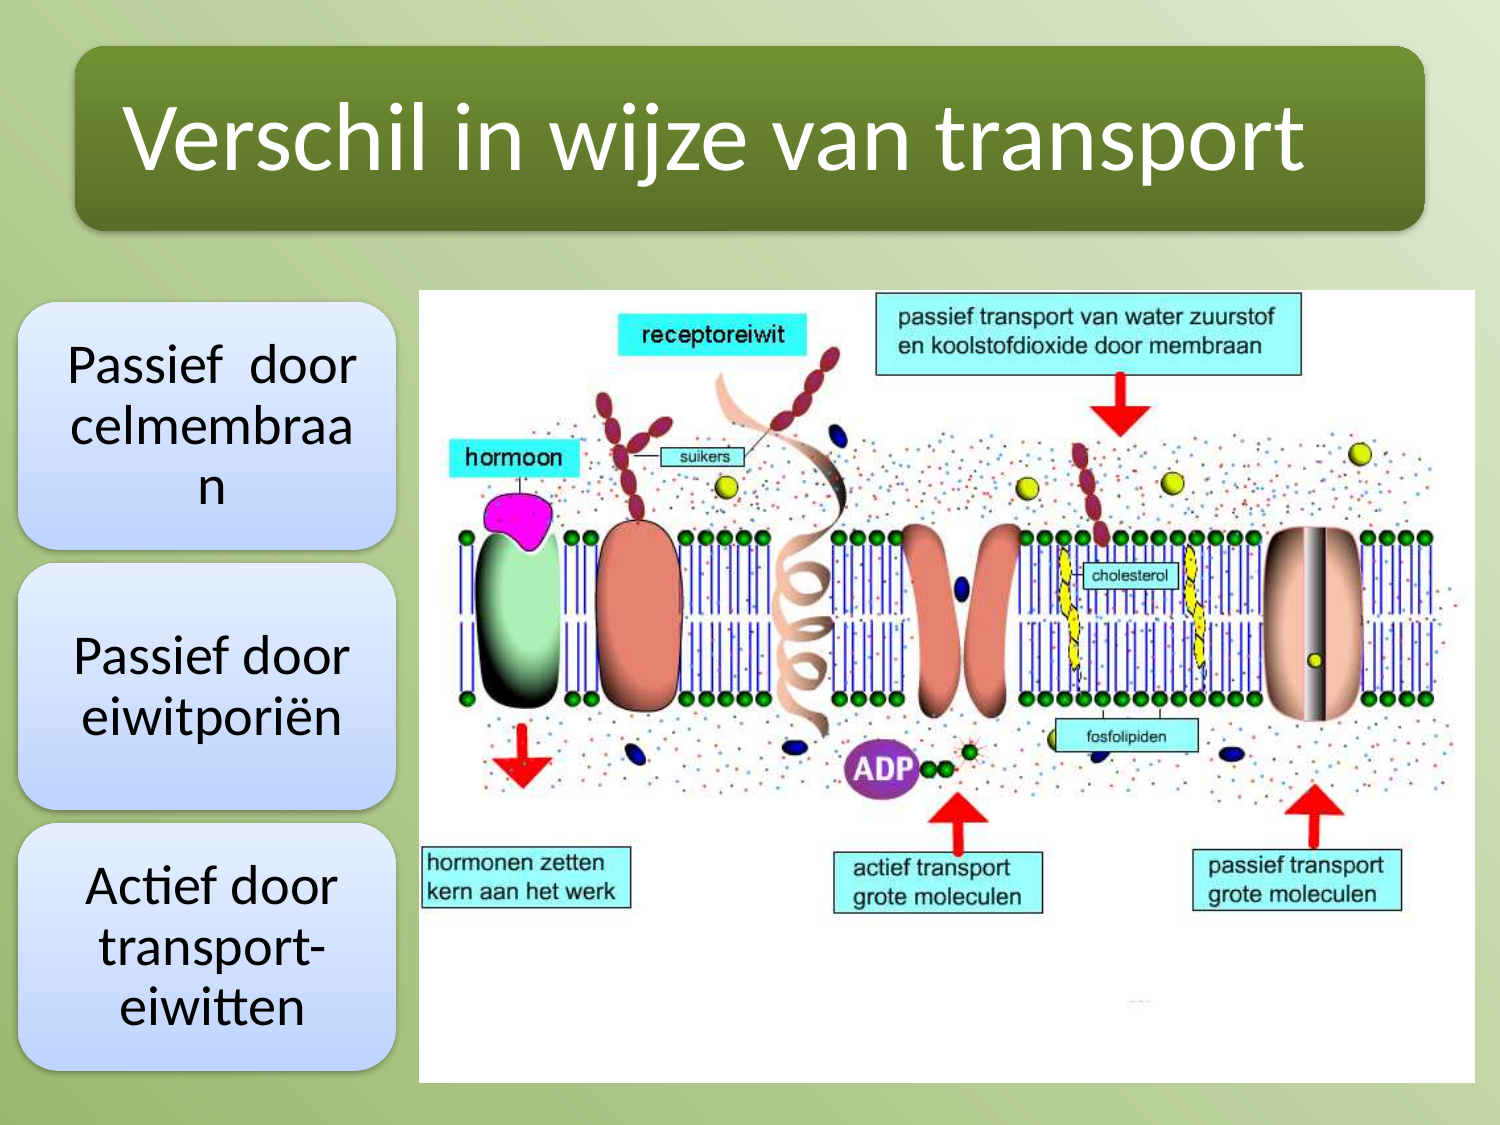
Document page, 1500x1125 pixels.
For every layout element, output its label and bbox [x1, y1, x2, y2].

text_box [74, 44, 1426, 233]
picture [418, 290, 1475, 1083]
list [17, 298, 396, 1075]
